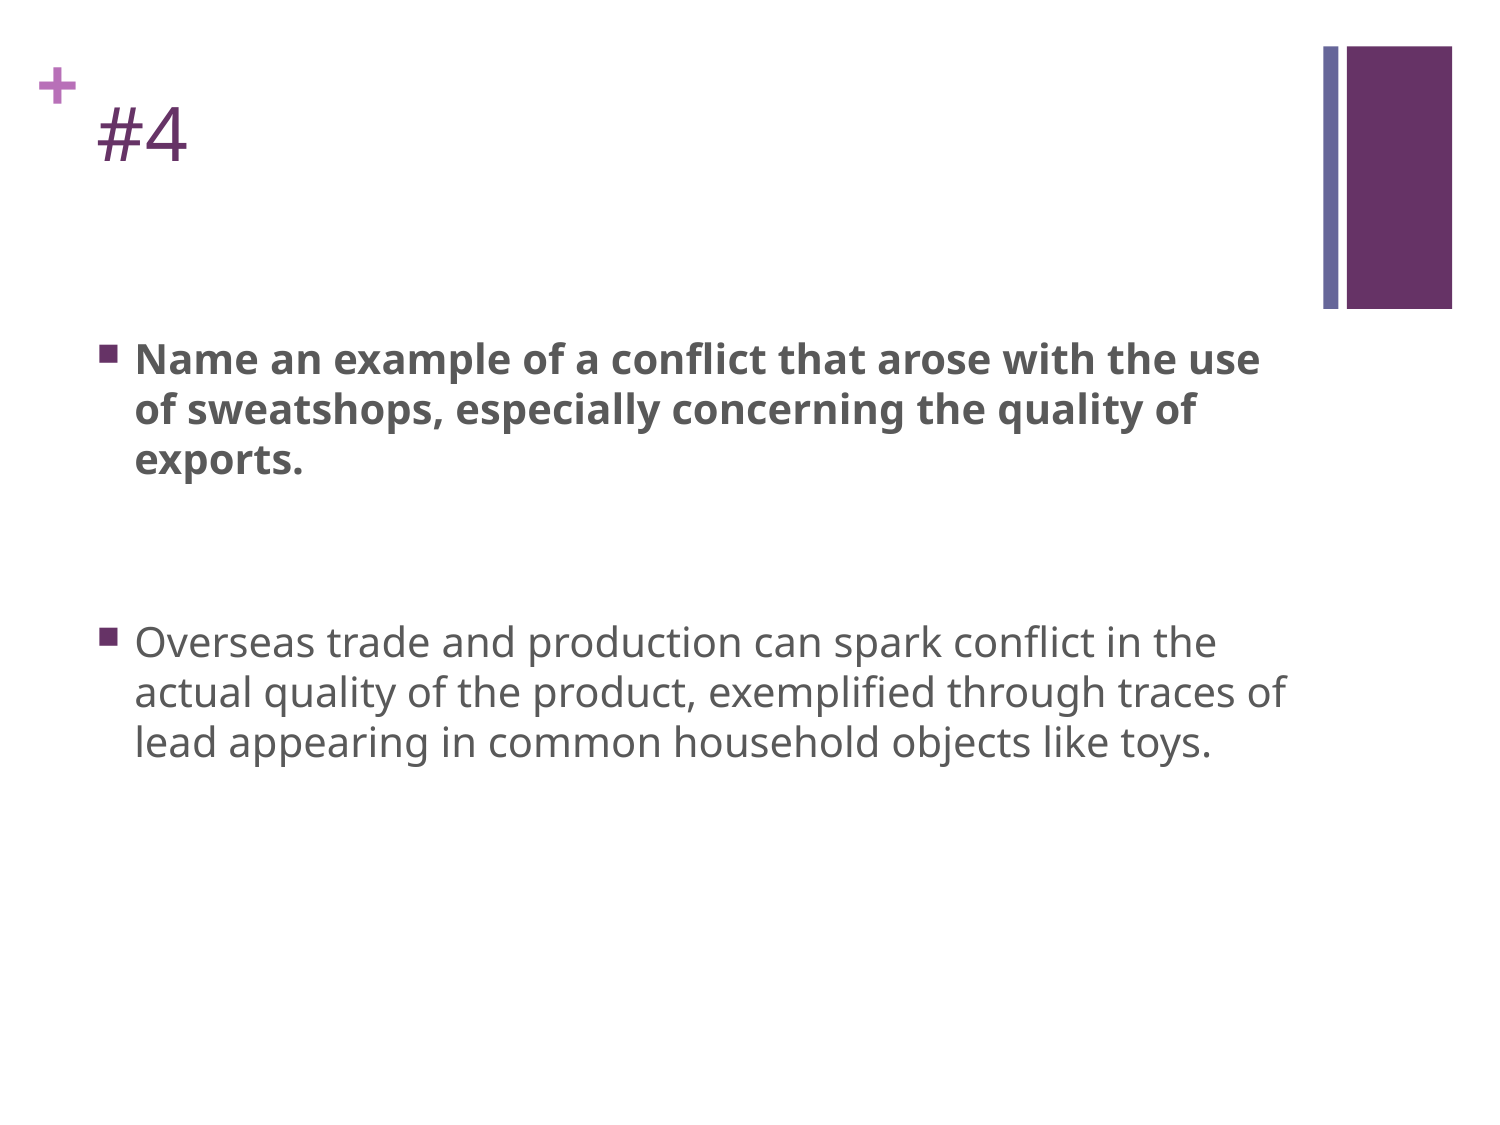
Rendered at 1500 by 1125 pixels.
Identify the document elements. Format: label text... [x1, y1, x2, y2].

title #4 [81, 79, 1322, 263]
list Name an example of a conflict that arose with the use of sweatshops, especially concerning the quality of exports. Overseas trade and production can spark conflict in the actual quality of the product, exemplified through traces of lead appearing in common household objects like toys. [81, 324, 1322, 1005]
